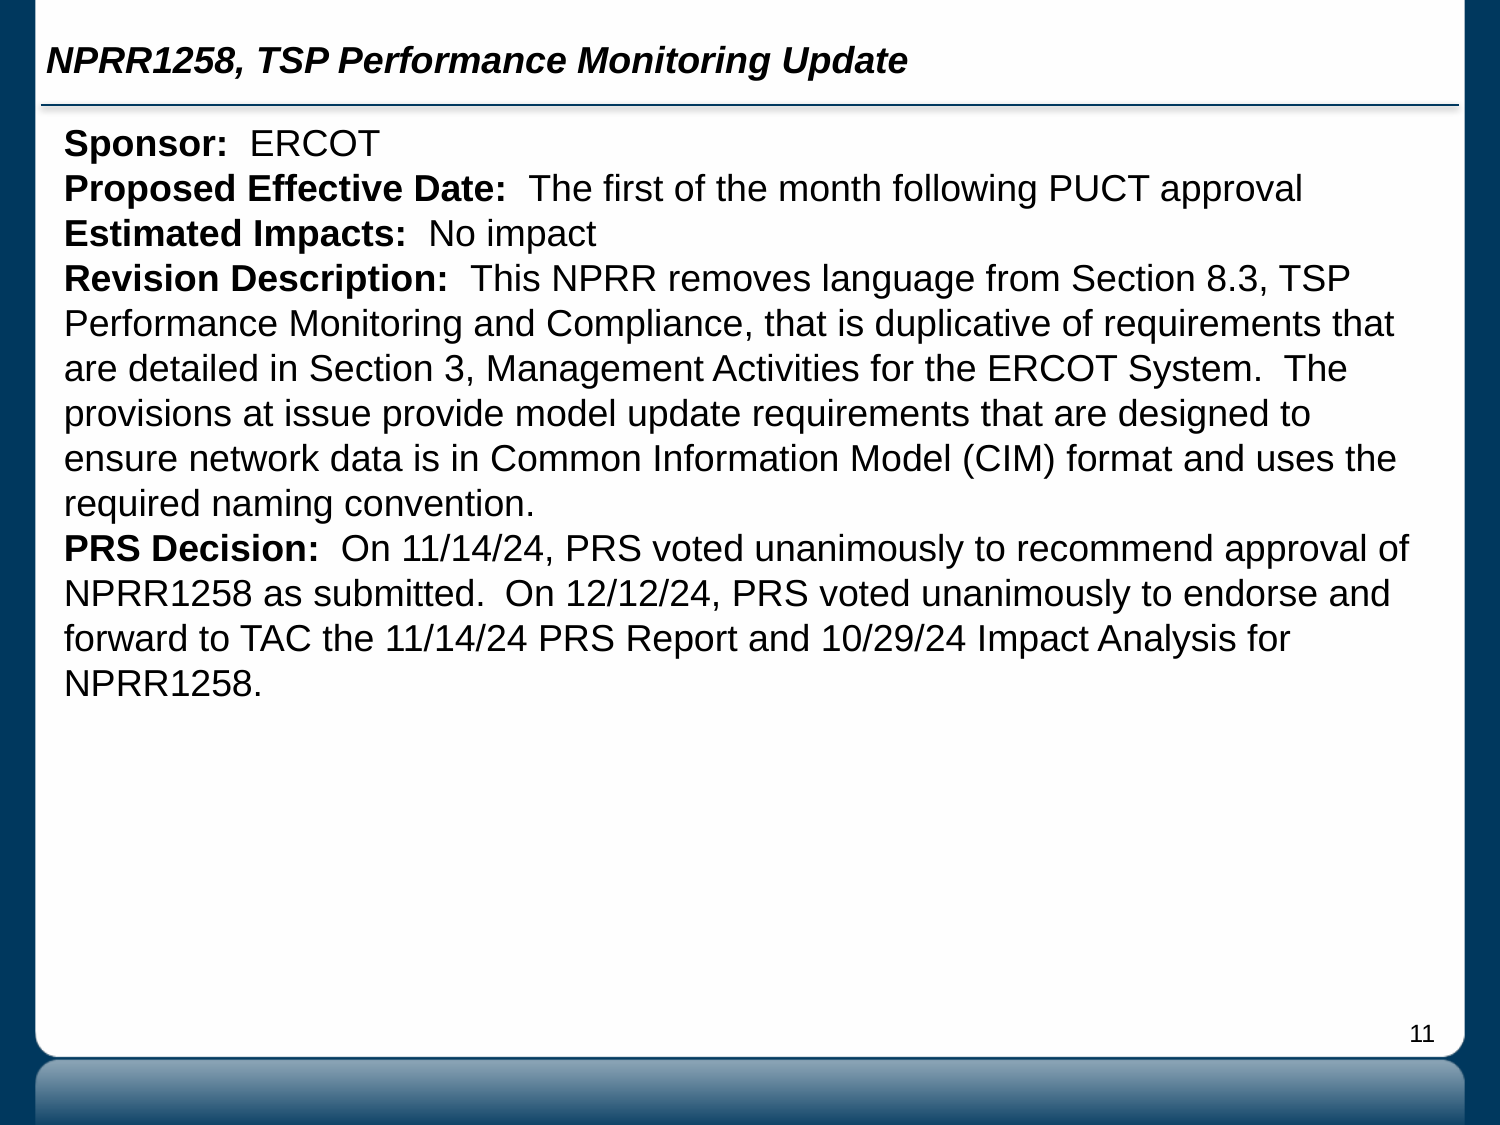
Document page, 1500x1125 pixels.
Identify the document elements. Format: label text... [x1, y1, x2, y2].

title NPRR1258, TSP Performance Monitoring Update [31, 20, 1464, 97]
picture [35, 0, 1465, 1125]
text_box Sponsor: ERCOT Proposed Effective Date: The first of the month following PUCT approval Estimated Impacts: No impact Revision Description: This NPRR removes language from Section 8.3, TSP Performance Monitoring and Compliance, that is duplicative of requirements that are detailed in Section 3, Management Activities for the ERCOT System. The provisions at issue provide model update requirements that are designed to ensure network data is in Common Information Model (CIM) format and uses the required naming convention. PRS Decision: On 11/14/24, PRS voted unanimously to recommend approval of NPRR1258 as submitted. On 12/12/24, PRS voted unanimously to endorse and forward to TAC the 11/14/24 PRS Report and 10/29/24 Impact Analysis for NPRR1258. [11, 111, 1444, 711]
